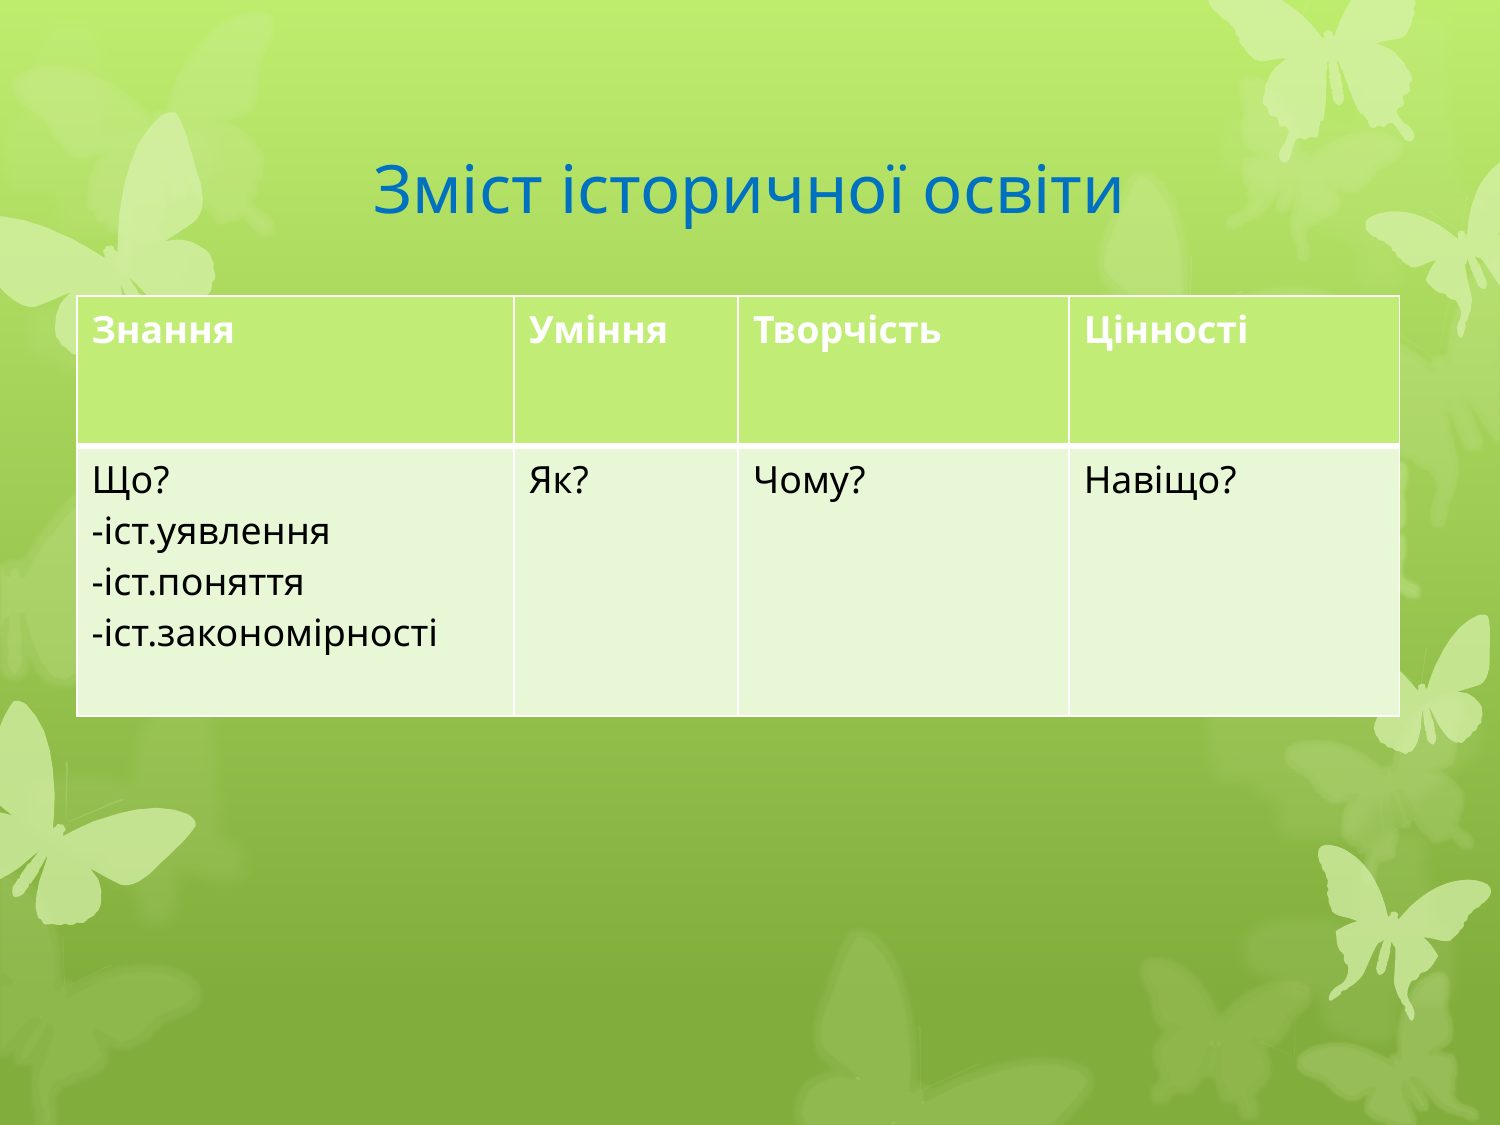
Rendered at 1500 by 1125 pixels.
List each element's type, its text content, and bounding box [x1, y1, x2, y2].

table_cell Навіщо? [1070, 449, 1399, 715]
table_header Знання [78, 297, 513, 443]
table_cell Чому? [739, 449, 1068, 715]
title Зміст історичної освіти [165, 110, 1335, 263]
table_header Уміння [515, 297, 737, 443]
table_cell Як? [515, 449, 737, 715]
table_header Творчість [739, 297, 1068, 443]
table_header Цінності [1070, 297, 1399, 443]
table_cell Що? -іст.уявлення -іст.поняття -іст.закономірності [78, 449, 513, 715]
